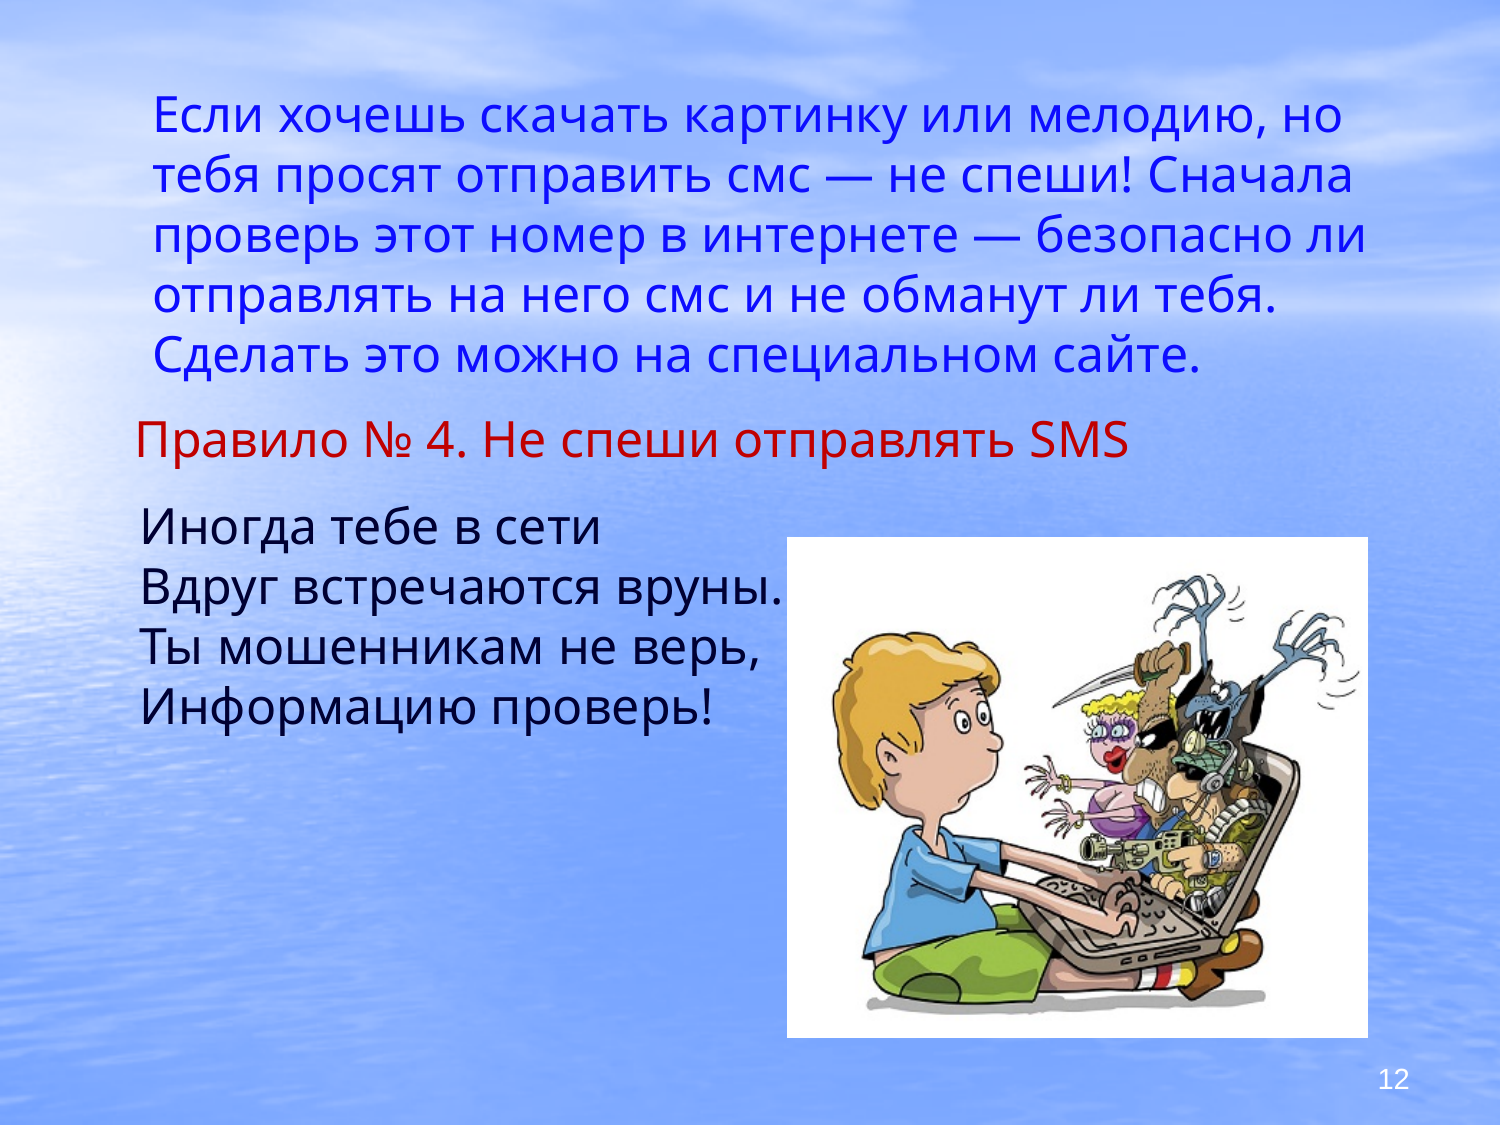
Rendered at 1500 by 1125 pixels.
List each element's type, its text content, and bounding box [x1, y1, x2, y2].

text_box Иногда тебе в сети Вдруг встречаются вруны. Ты мошенникам не верь, Информацию проверь! [124, 487, 875, 743]
text_box Правило № 4. Не спеши отправлять SMS [119, 399, 1145, 475]
picture [787, 537, 1369, 1038]
text_box Если хочешь скачать картинку или мелодию, но тебя просят отправить смс — не спеши! Сначала проверь этот номер в интернете — безопасно ли отправлять на него смс и не обманут ли тебя. Сделать это можно на специальном сайте. [137, 74, 1400, 390]
slide_number 12 [1074, 1024, 1426, 1103]
